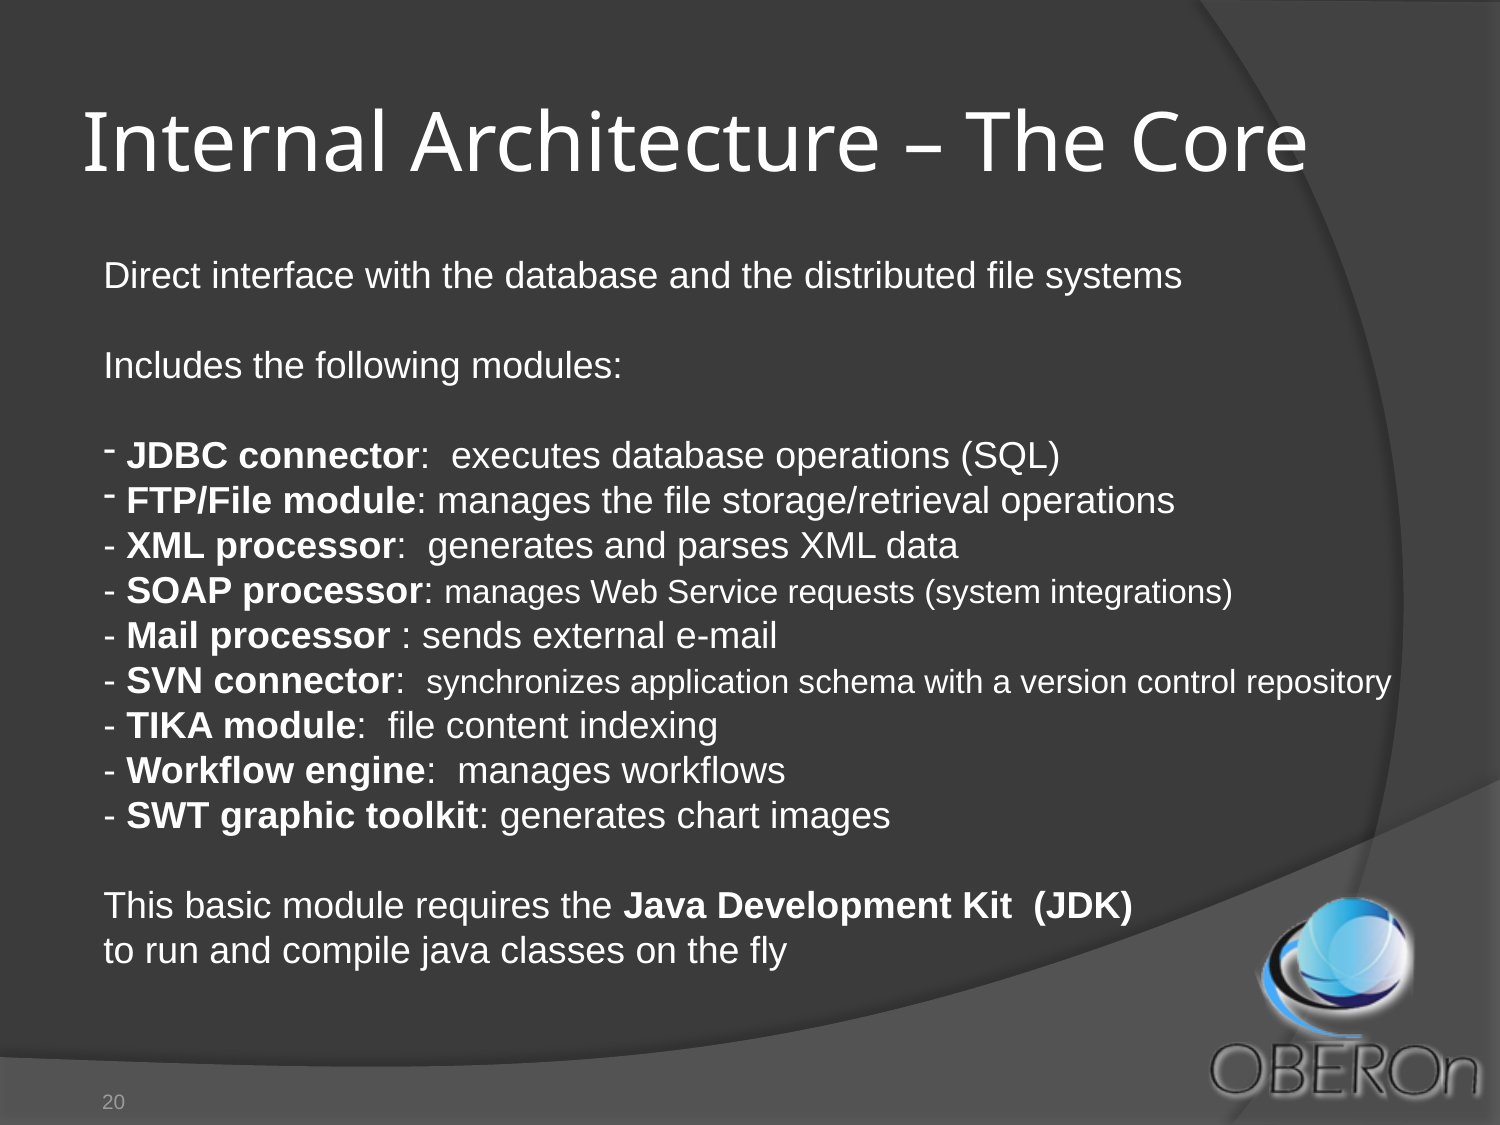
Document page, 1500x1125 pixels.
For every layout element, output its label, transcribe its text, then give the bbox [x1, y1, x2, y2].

text_box Direct interface with the database and the distributed file systems Includes the following modules: JDBC connector: executes database operations (SQL) FTP/File module: manages the file storage/retrieval operations - XML processor: generates and parses XML data - SOAP processor: manages Web Service requests (system integrations) - Mail processor : sends external e-mail - SVN connector: synchronizes application schema with a version control repository - TIKA module: file content indexing - Workflow engine: manages workflows - SWT graphic toolkit: generates chart images This basic module requires the Java Development Kit (JDK) to run and compile java classes on the fly [88, 243, 1424, 979]
slide_number 20 [0, 1053, 125, 1114]
title Internal Architecture – The Core [75, 45, 1400, 233]
picture [1198, 892, 1489, 1105]
